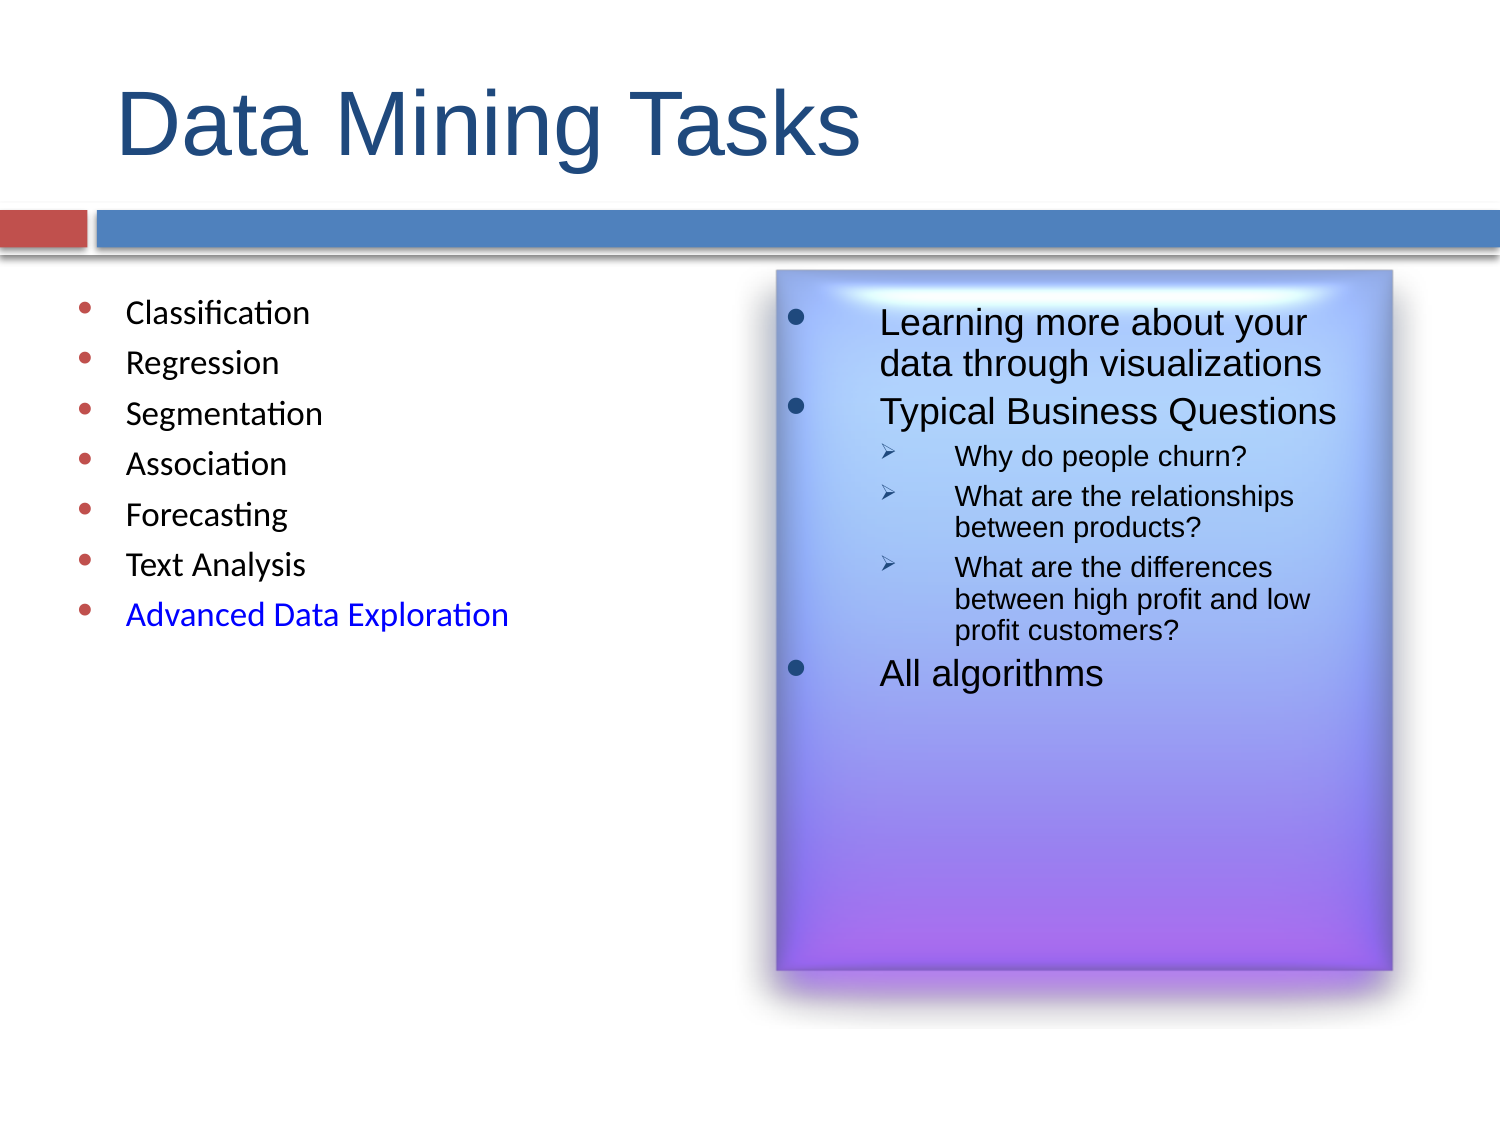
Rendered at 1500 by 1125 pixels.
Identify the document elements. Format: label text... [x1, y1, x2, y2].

picture [732, 262, 1432, 1030]
list Classification Regression Segmentation Association Forecasting Text Analysis Advanced Data Exploration [62, 281, 726, 646]
title Data Mining Tasks [100, 37, 1438, 200]
